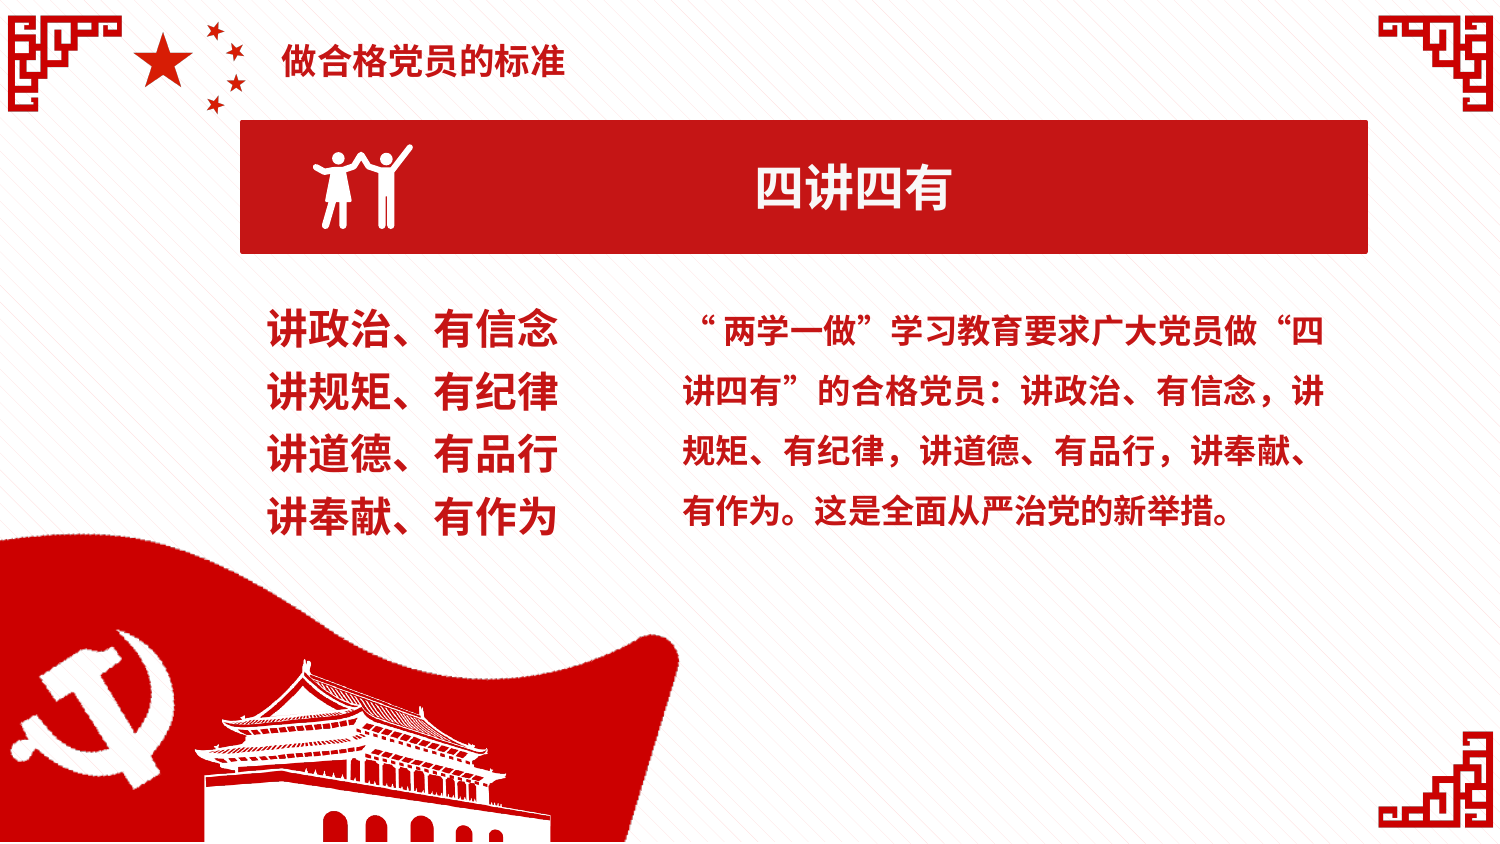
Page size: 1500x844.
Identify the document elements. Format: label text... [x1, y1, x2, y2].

picture [0, 0, 254, 132]
picture [1370, 0, 1500, 130]
text_box “两学一做”学习教育要求广大党员做“四讲四有”的合格党员：讲政治、有信念，讲规矩、有纪律，讲道德、有品行，讲奉献、有作为。这是全面从严治党的新举措。 [667, 283, 1340, 538]
picture [0, 482, 737, 842]
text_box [241, 121, 1366, 252]
text_box 讲政治、有信念 讲规矩、有纪律 讲道德、有品行 讲奉献、有作为 [206, 283, 620, 548]
picture [1370, 713, 1500, 844]
text_box 做合格党员的标准 [267, 32, 595, 90]
